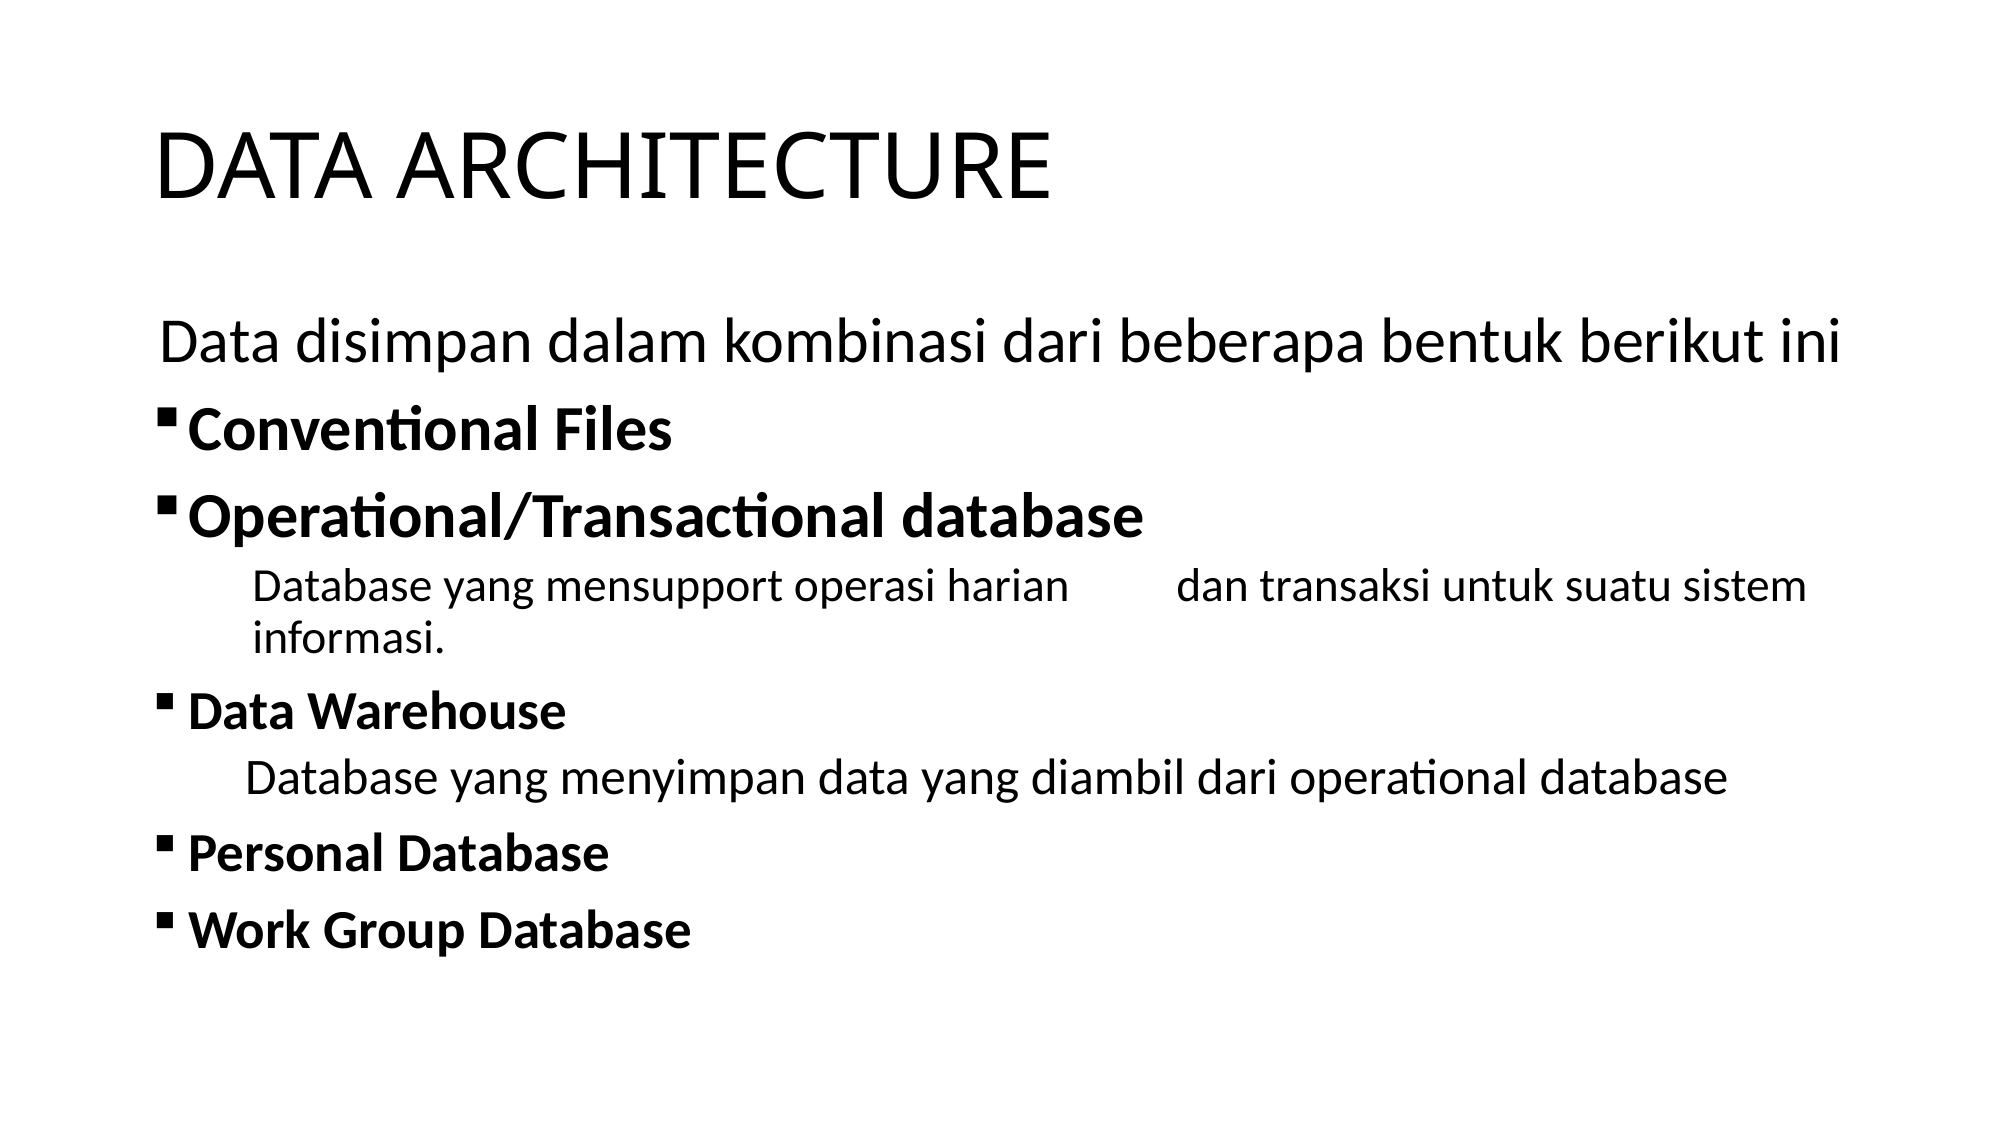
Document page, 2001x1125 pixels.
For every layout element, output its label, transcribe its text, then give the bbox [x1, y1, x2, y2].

list Data disimpan dalam kombinasi dari beberapa bentuk berikut ini Conventional Files Operational/Transactional database Database yang mensupport operasi harian dan transaksi untuk suatu sistem informasi. Data Warehouse Database yang menyimpan data yang diambil dari operational database Personal Database Work Group Database [137, 299, 1863, 1014]
title DATA ARCHITECTURE [137, 59, 1863, 278]
